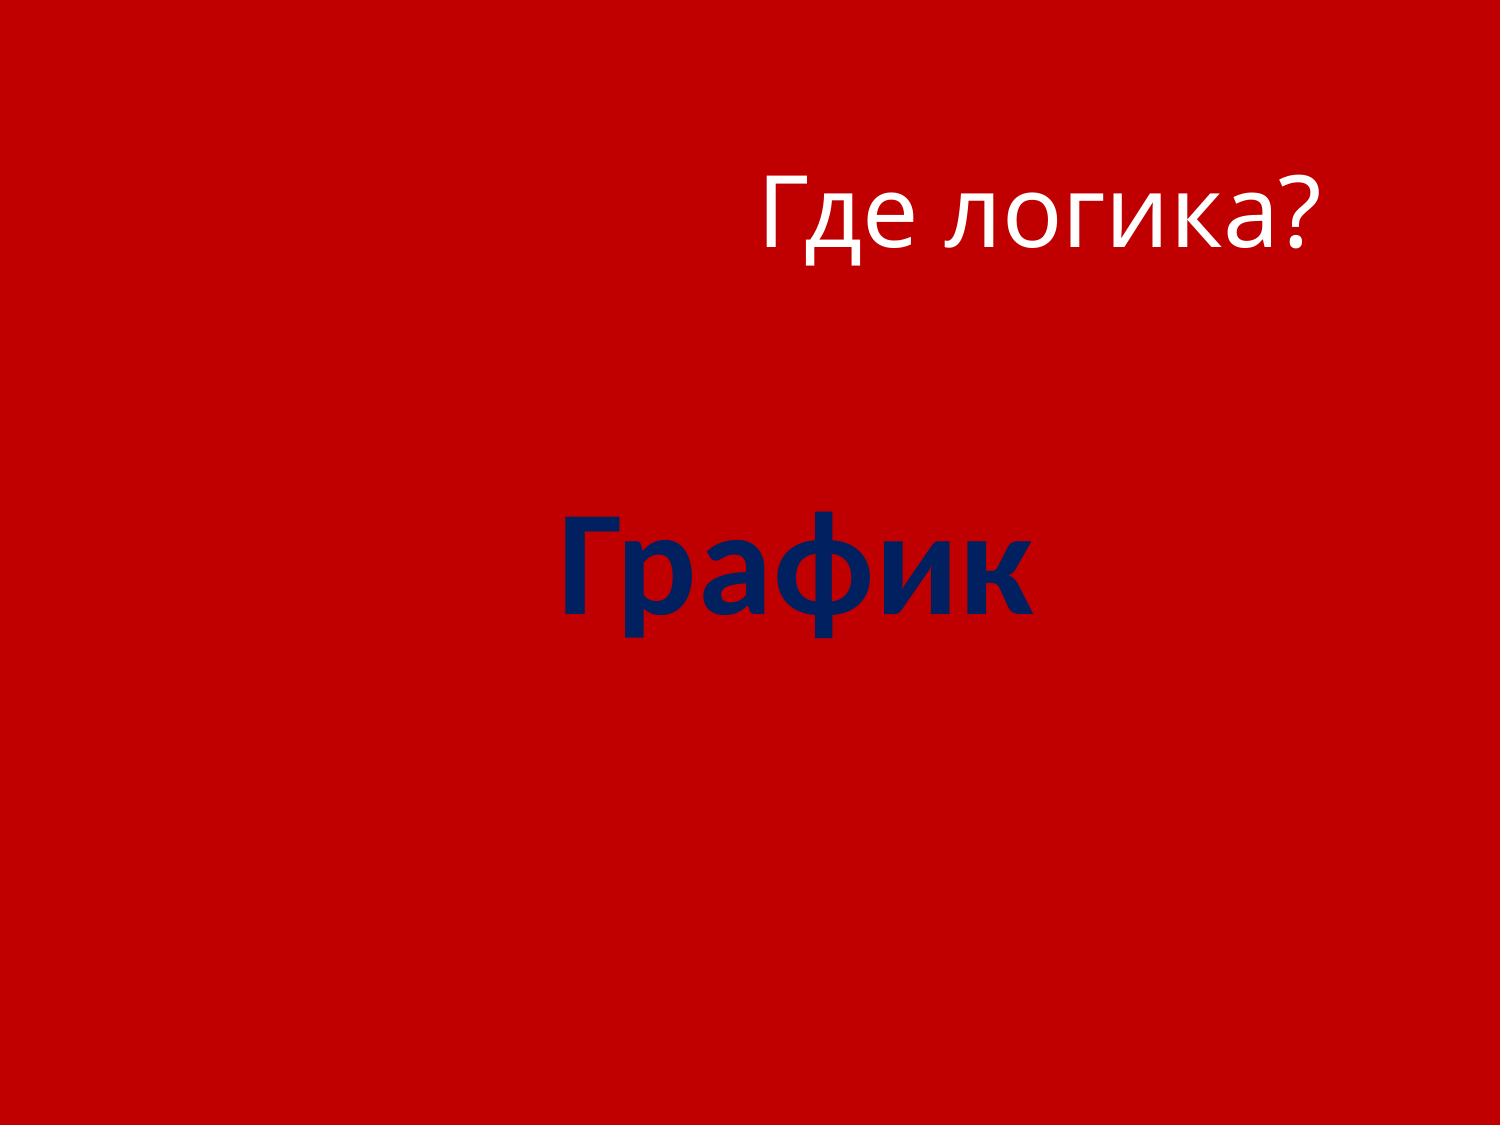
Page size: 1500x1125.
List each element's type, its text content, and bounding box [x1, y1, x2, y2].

text_box Где логика? [742, 140, 1338, 276]
text_box График [543, 456, 1050, 652]
